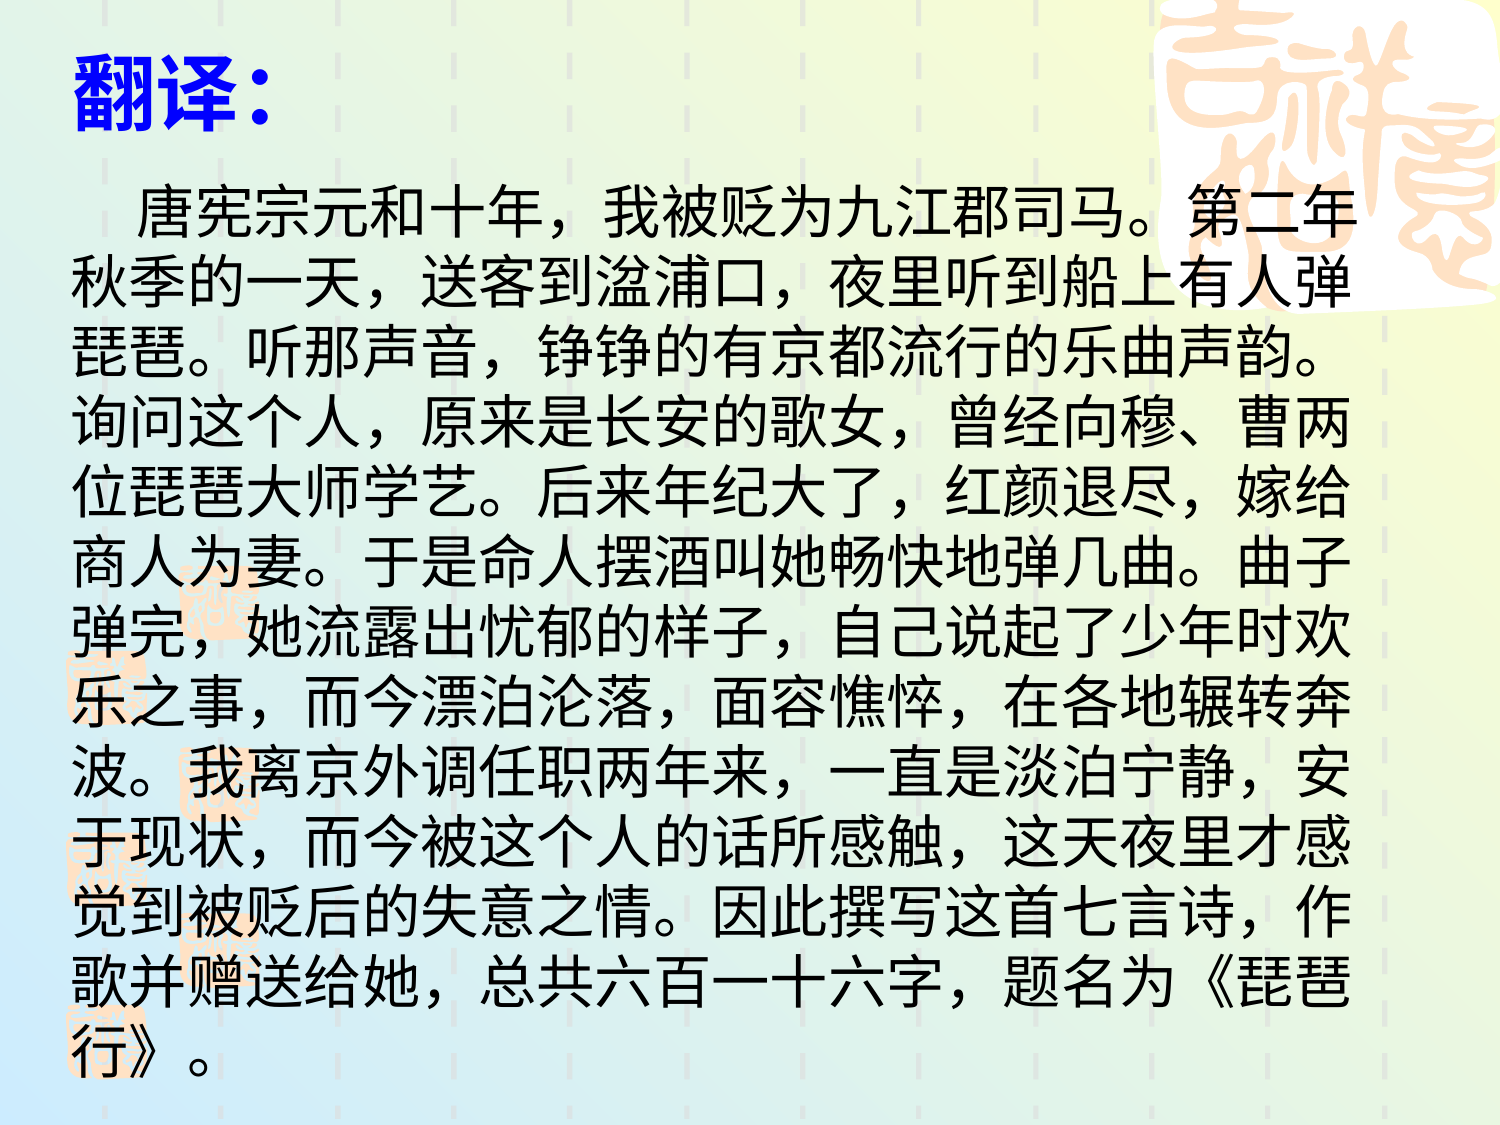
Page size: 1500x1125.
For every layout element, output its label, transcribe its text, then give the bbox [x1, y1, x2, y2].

text_box 唐宪宗元和十年，我被贬为九江郡司马。第二年秋季的一天，送客到湓浦口，夜里听到船上有人弹琵琶。听那声音，铮铮的有京都流行的乐曲声韵。询问这个人，原来是长安的歌女，曾经向穆、曹两位琵琶大师学艺。后来年纪大了，红颜退尽，嫁给商人为妻。于是命人摆酒叫她畅快地弹几曲。曲子弹完，她流露出忧郁的样子，自己说起了少年时欢乐之事，而今漂泊沦落，面容憔悴，在各地辗转奔波。我离京外调任职两年来，一直是淡泊宁静，安于现状，而今被这个人的话所感触，这天夜里才感觉到被贬后的失意之情。因此撰写这首七言诗，作歌并赠送给她，总共六百一十六字，题名为《琵琶行》。 [55, 167, 1411, 1093]
text_box 翻译： [57, 34, 338, 149]
